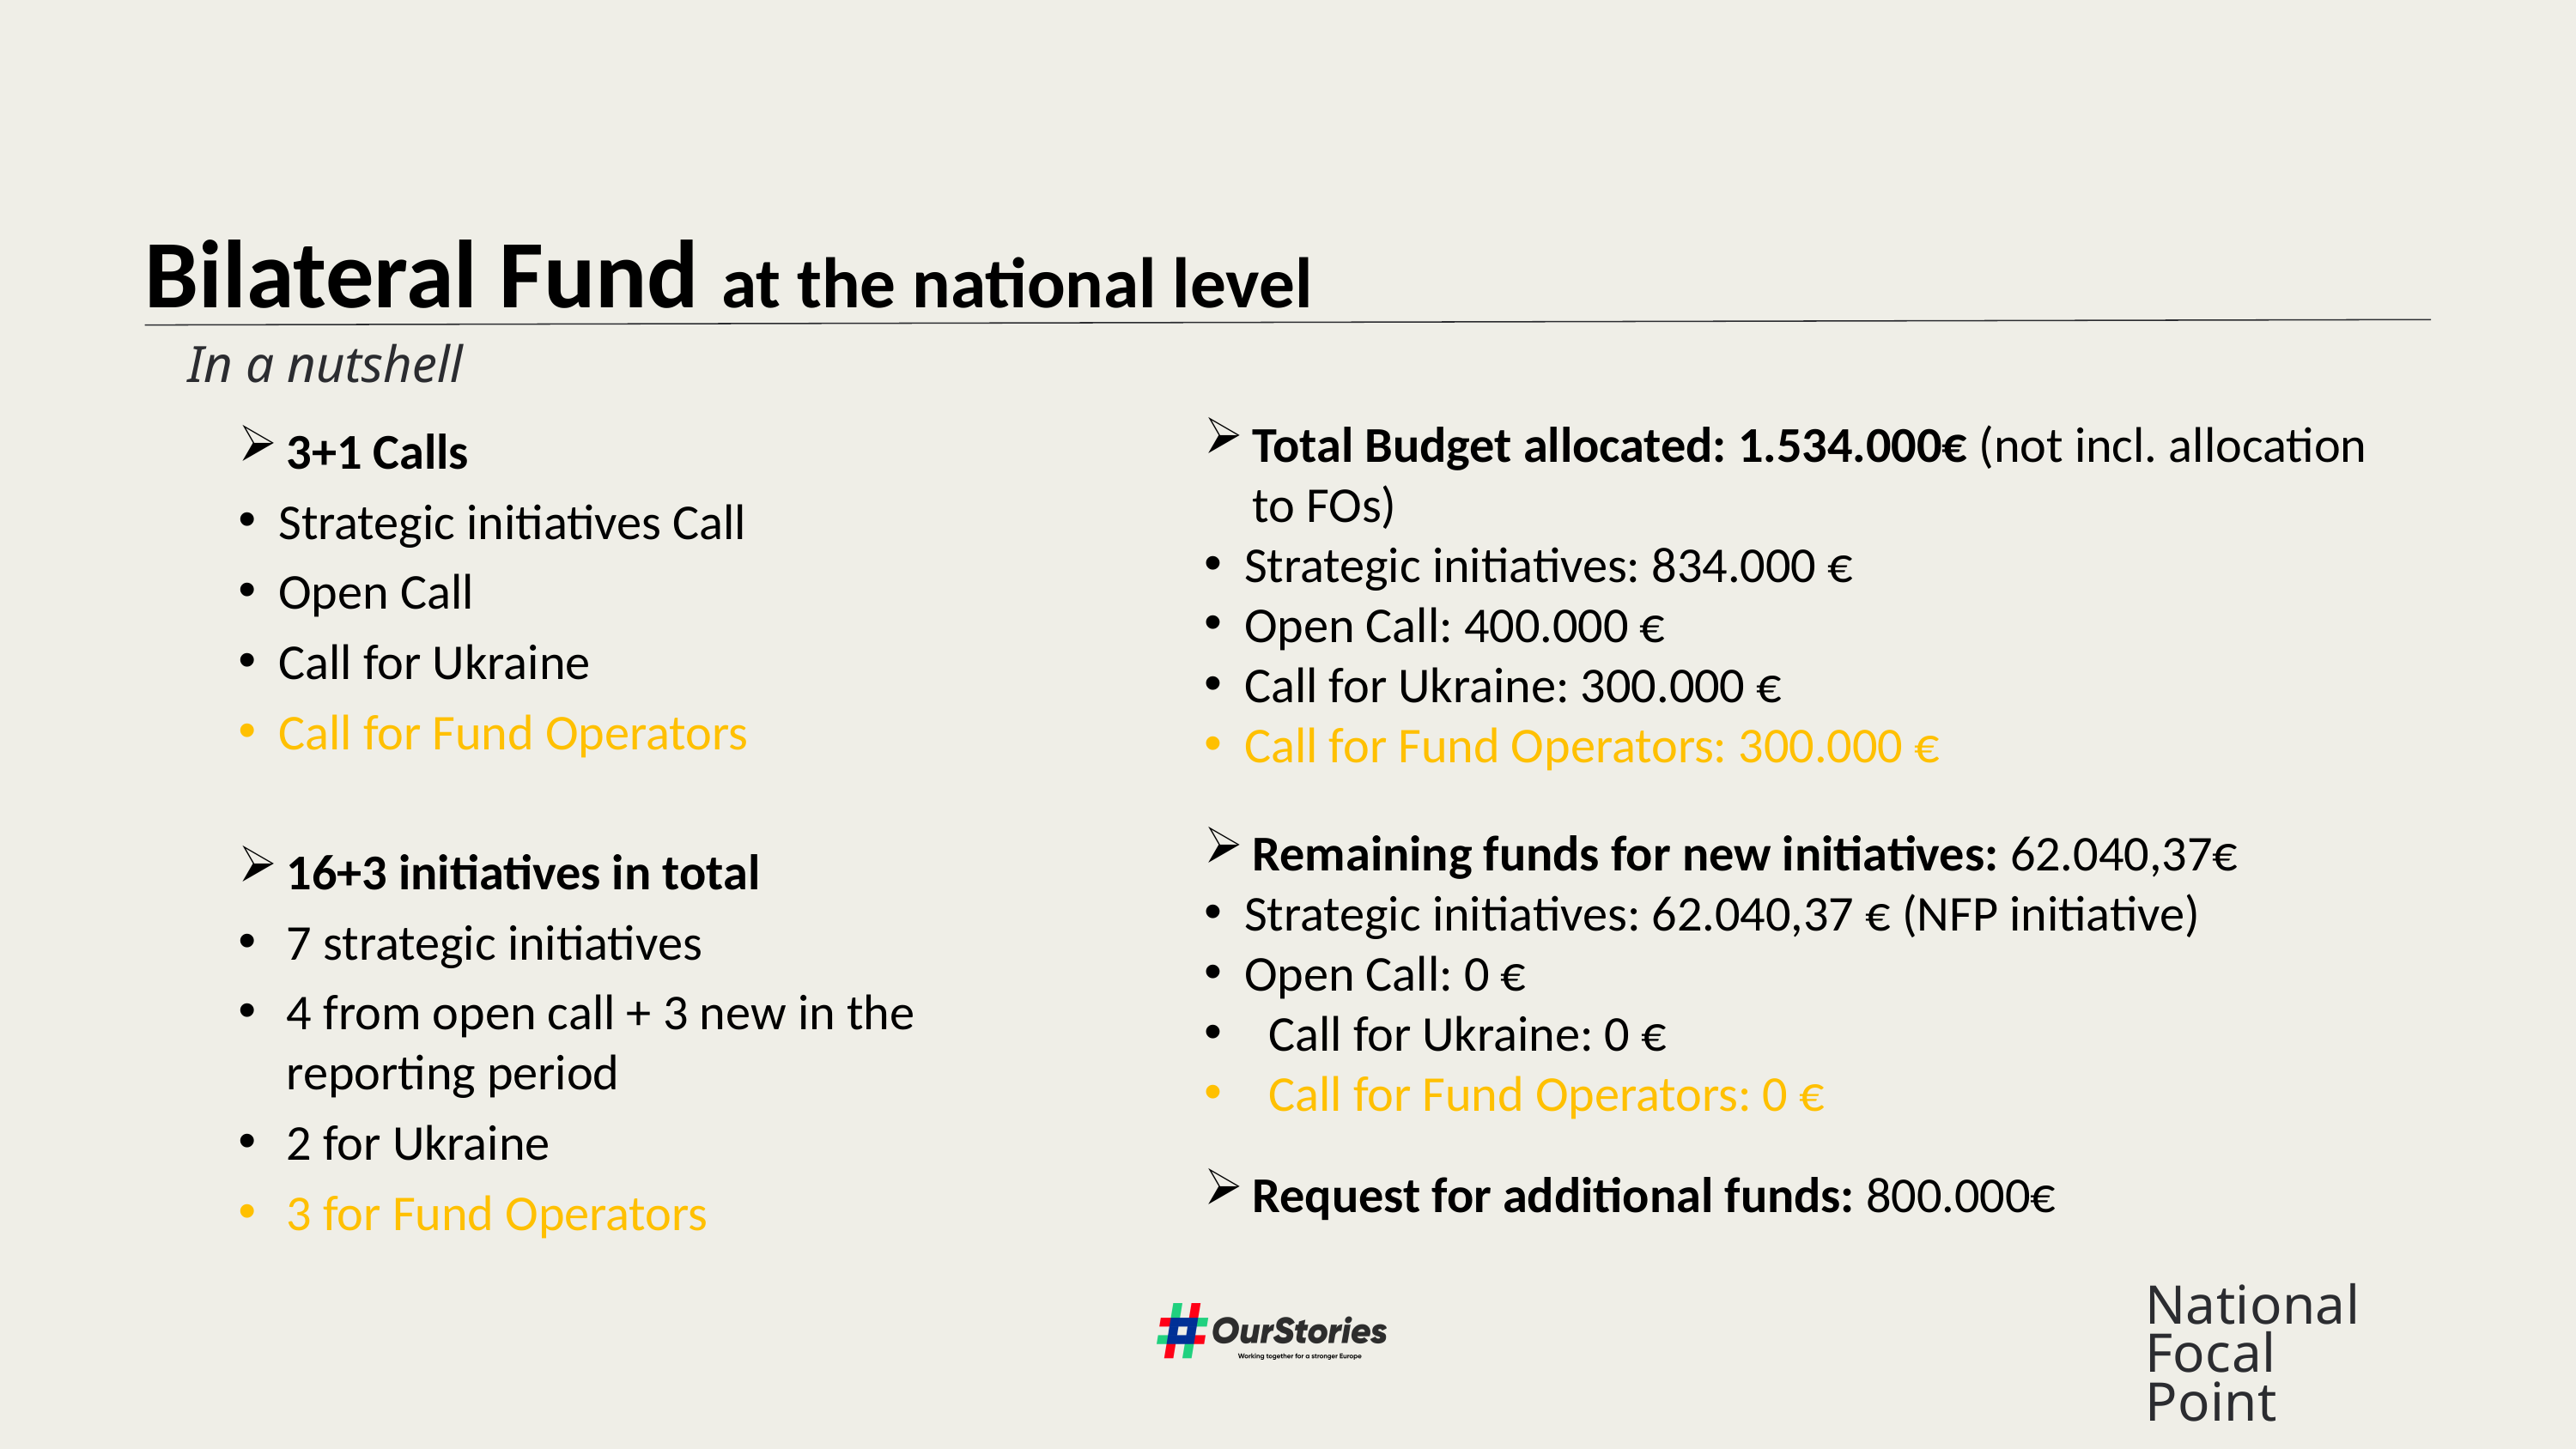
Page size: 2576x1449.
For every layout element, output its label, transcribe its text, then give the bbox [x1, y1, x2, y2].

text_box Bilateral Fund at the national level [144, 211, 2432, 328]
text_box [1157, 1303, 1387, 1360]
text_box Total Budget allocated: 1.534.000€ (not incl. allocation to FOs) Strategic initiatives: 834.000 € Open Call: 400.000 € Call for Ukraine: 300.000 € Call for Fund Operators: 300.000 € [1191, 405, 2432, 779]
text_box 3+1 Calls Strategic initiatives Call Open Call Call for Ukraine Call for Fund Operators 16+3 initiatives in total 7 strategic initiatives 4 from open call + 3 new in the reporting period 2 for Ukraine 3 for Fund Operators [225, 406, 1020, 1132]
text_box National Focal Point [2145, 1285, 2383, 1432]
text_box In a nutshell [144, 299, 1255, 580]
text_box Request for additional funds: 800.000€ [1191, 1155, 2383, 1229]
text_box Remaining funds for new initiatives: 62.040,37€ Strategic initiatives: 62.040,37 € (NFP initiative) Open Call: 0 € Call for Ukraine: 0 € Call for Fund Operators: 0 € [1191, 814, 2383, 1155]
